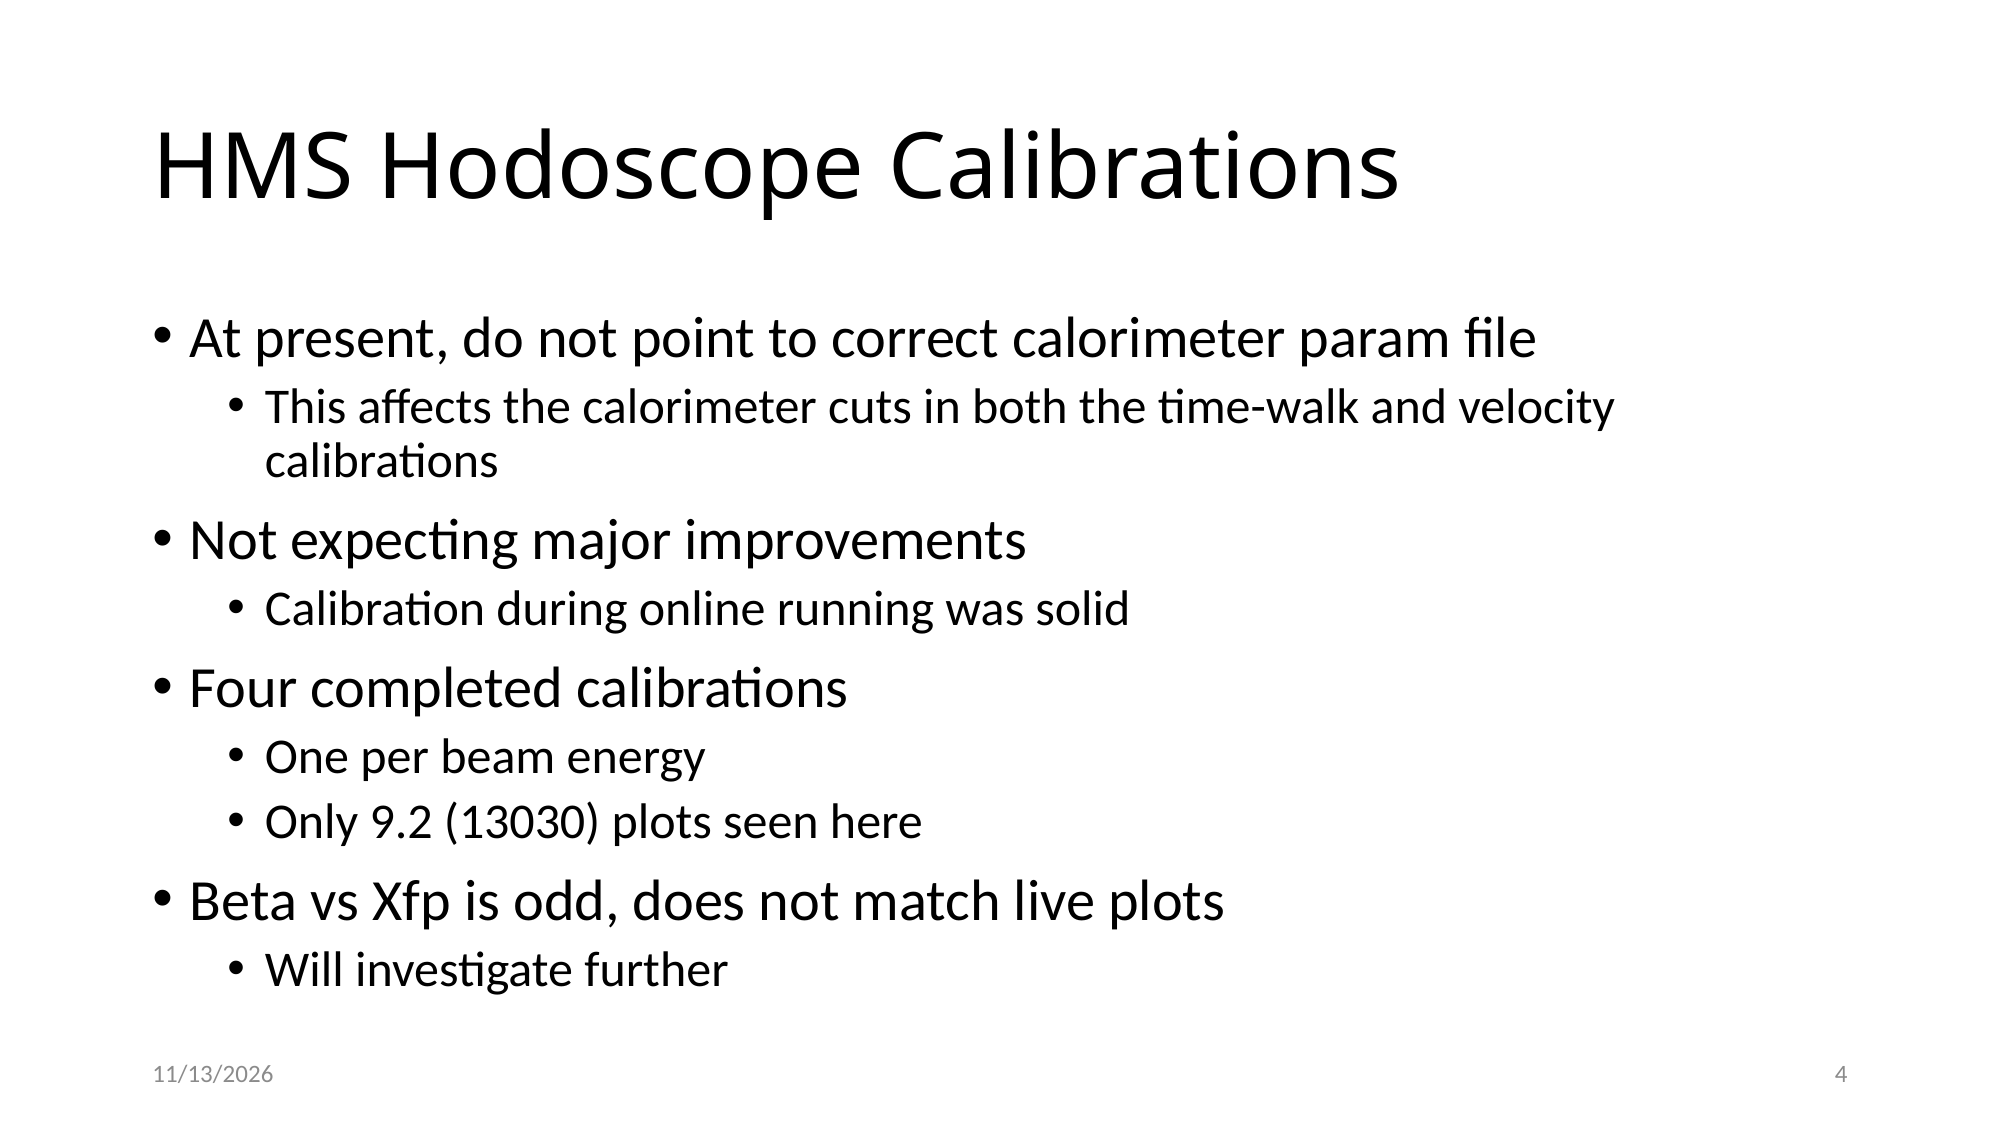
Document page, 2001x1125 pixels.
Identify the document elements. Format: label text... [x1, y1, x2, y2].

title HMS Hodoscope Calibrations [137, 59, 1863, 278]
list At present, do not point to correct calorimeter param file This affects the calorimeter cuts in both the time-walk and velocity calibrations Not expecting major improvements Calibration during online running was solid Four completed calibrations One per beam energy Only 9.2 (13030) plots seen here Beta vs Xfp is odd, does not match live plots Will investigate further [137, 299, 1863, 1014]
slide_number 4 [1412, 1042, 1863, 1103]
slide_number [137, 1042, 588, 1103]
